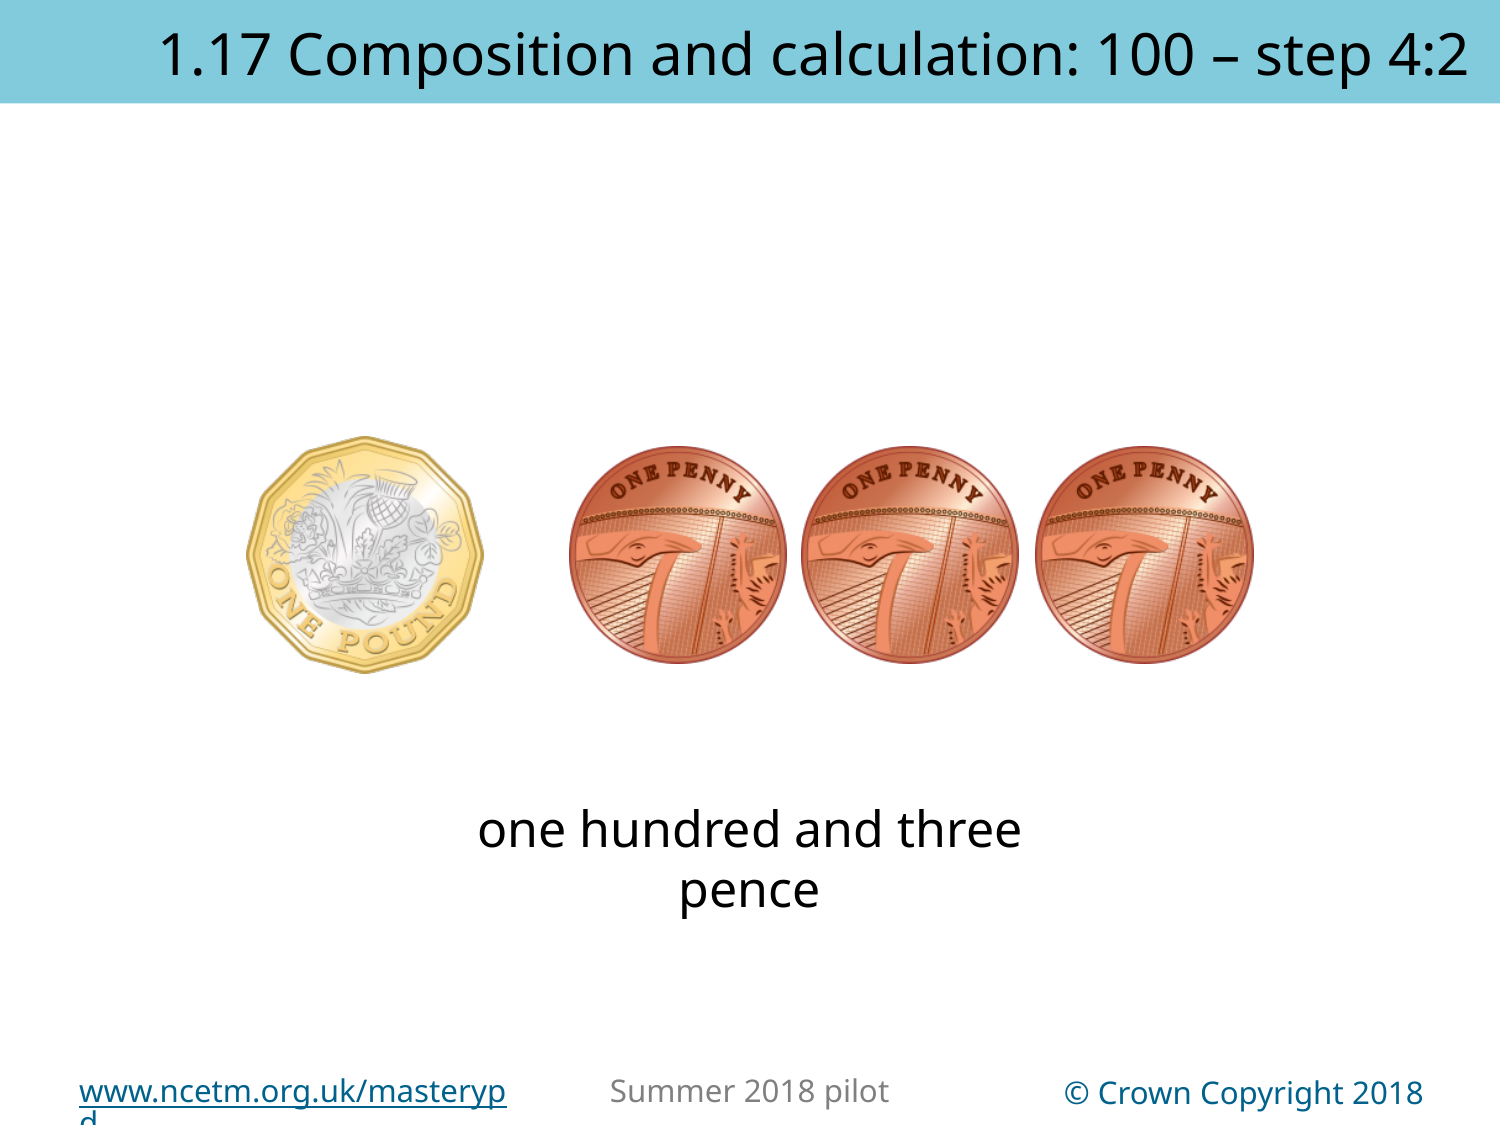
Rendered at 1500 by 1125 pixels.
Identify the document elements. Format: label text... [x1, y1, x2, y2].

text_box one hundred and three pence [389, 789, 1111, 925]
picture [1035, 446, 1254, 664]
picture [569, 446, 787, 664]
picture [801, 446, 1020, 664]
picture [246, 436, 484, 674]
list 1.17 Composition and calculation: 100 – step 4:2 [0, 0, 1500, 104]
